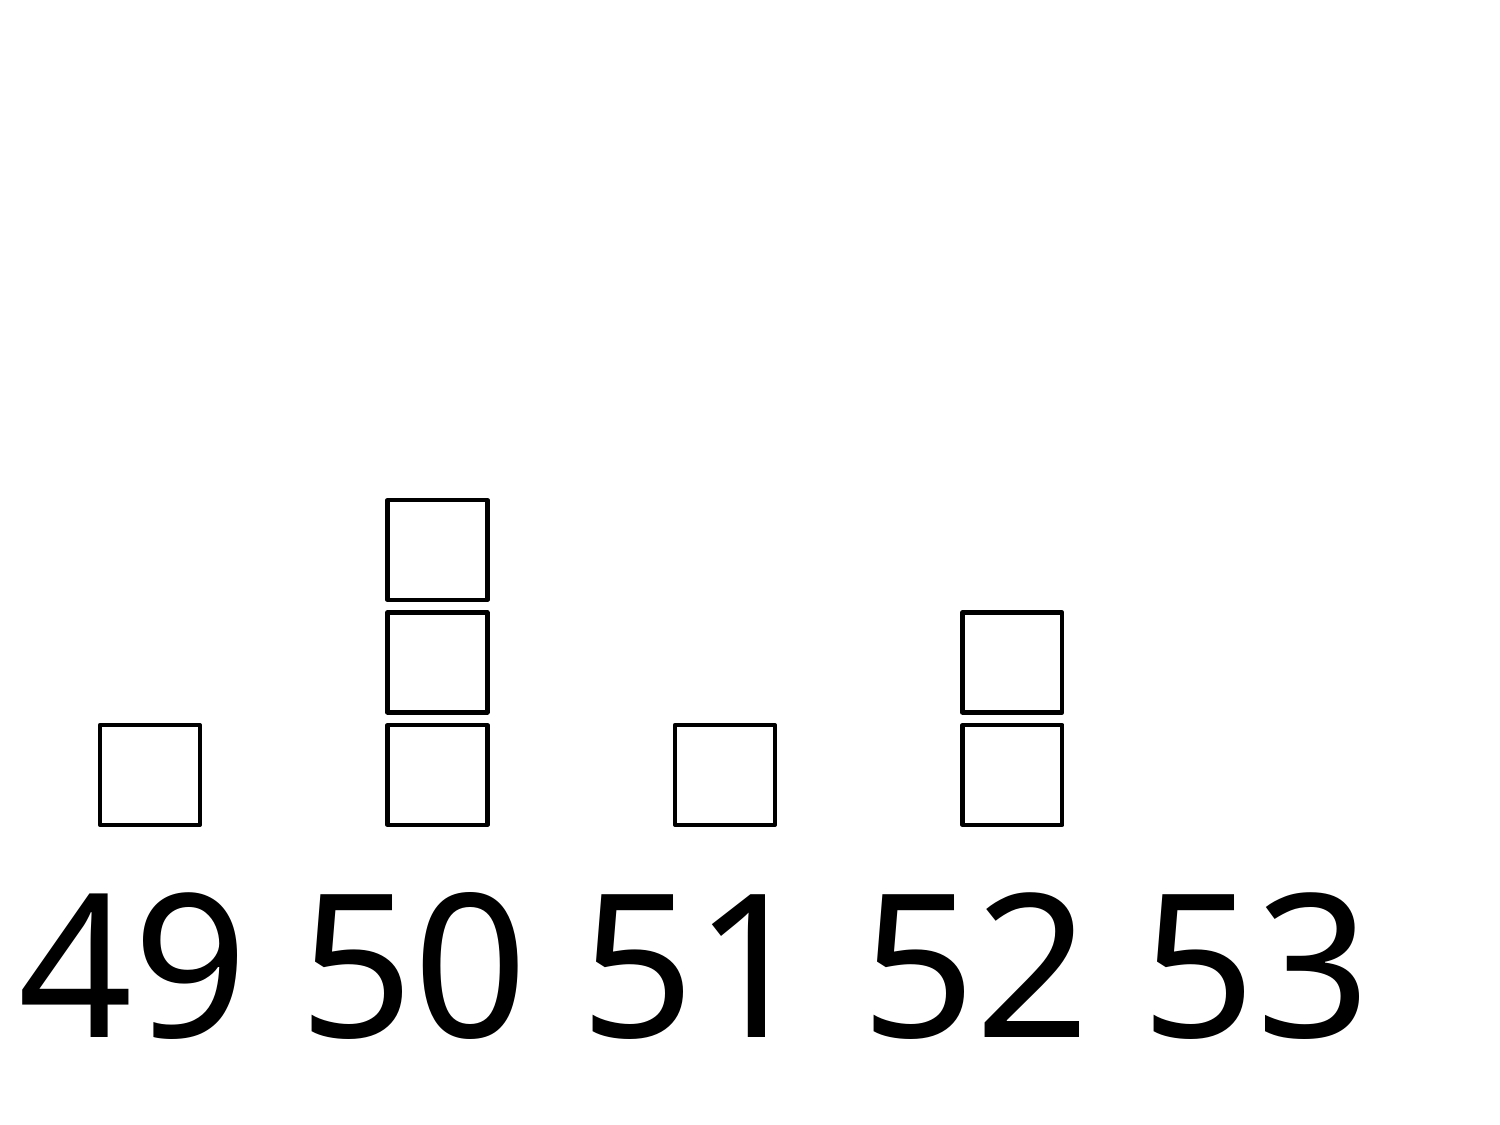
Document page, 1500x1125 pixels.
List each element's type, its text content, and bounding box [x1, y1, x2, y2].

text_box [98, 723, 202, 827]
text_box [962, 612, 1063, 826]
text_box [387, 499, 488, 826]
text_box 49 50 51 52 53 [0, 829, 1500, 1085]
text_box [673, 723, 777, 827]
